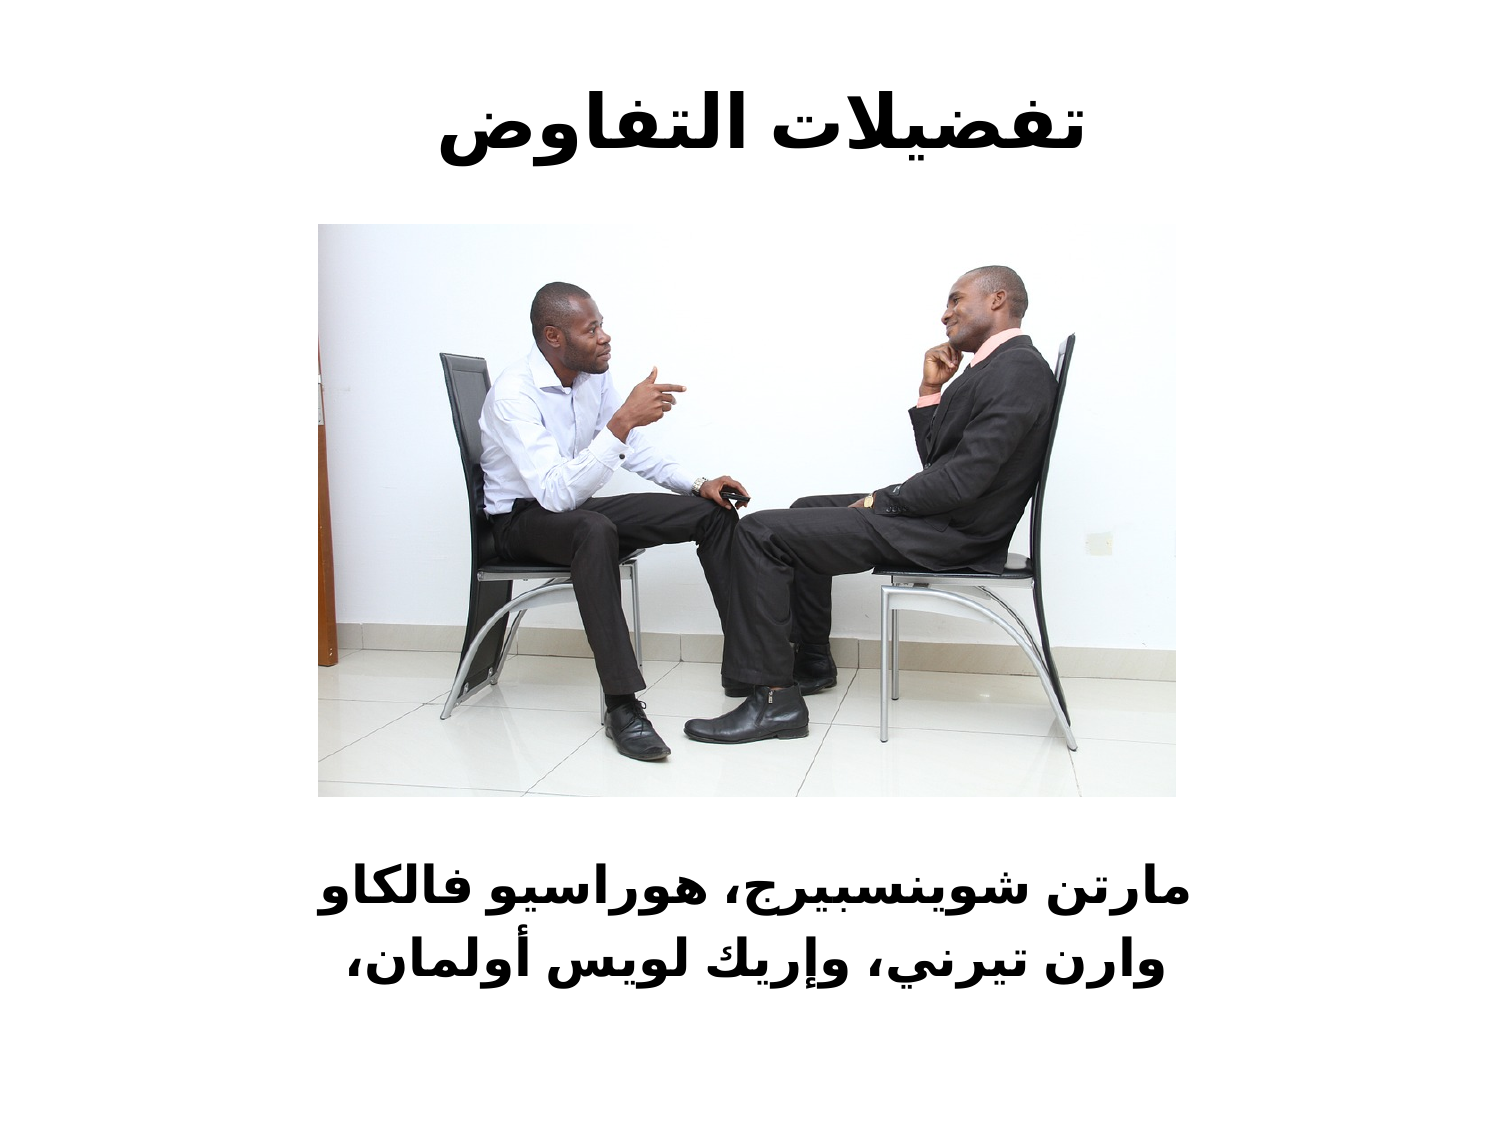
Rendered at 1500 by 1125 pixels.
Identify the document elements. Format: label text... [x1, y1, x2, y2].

picture [318, 224, 1176, 797]
text_box مارتن شوينسبيرج، هوراسيو فالكاو وارن تيرني، وإريك لويس أولمان، [112, 712, 1388, 1067]
text_box تفضيلات التفاوض [87, 24, 1438, 213]
